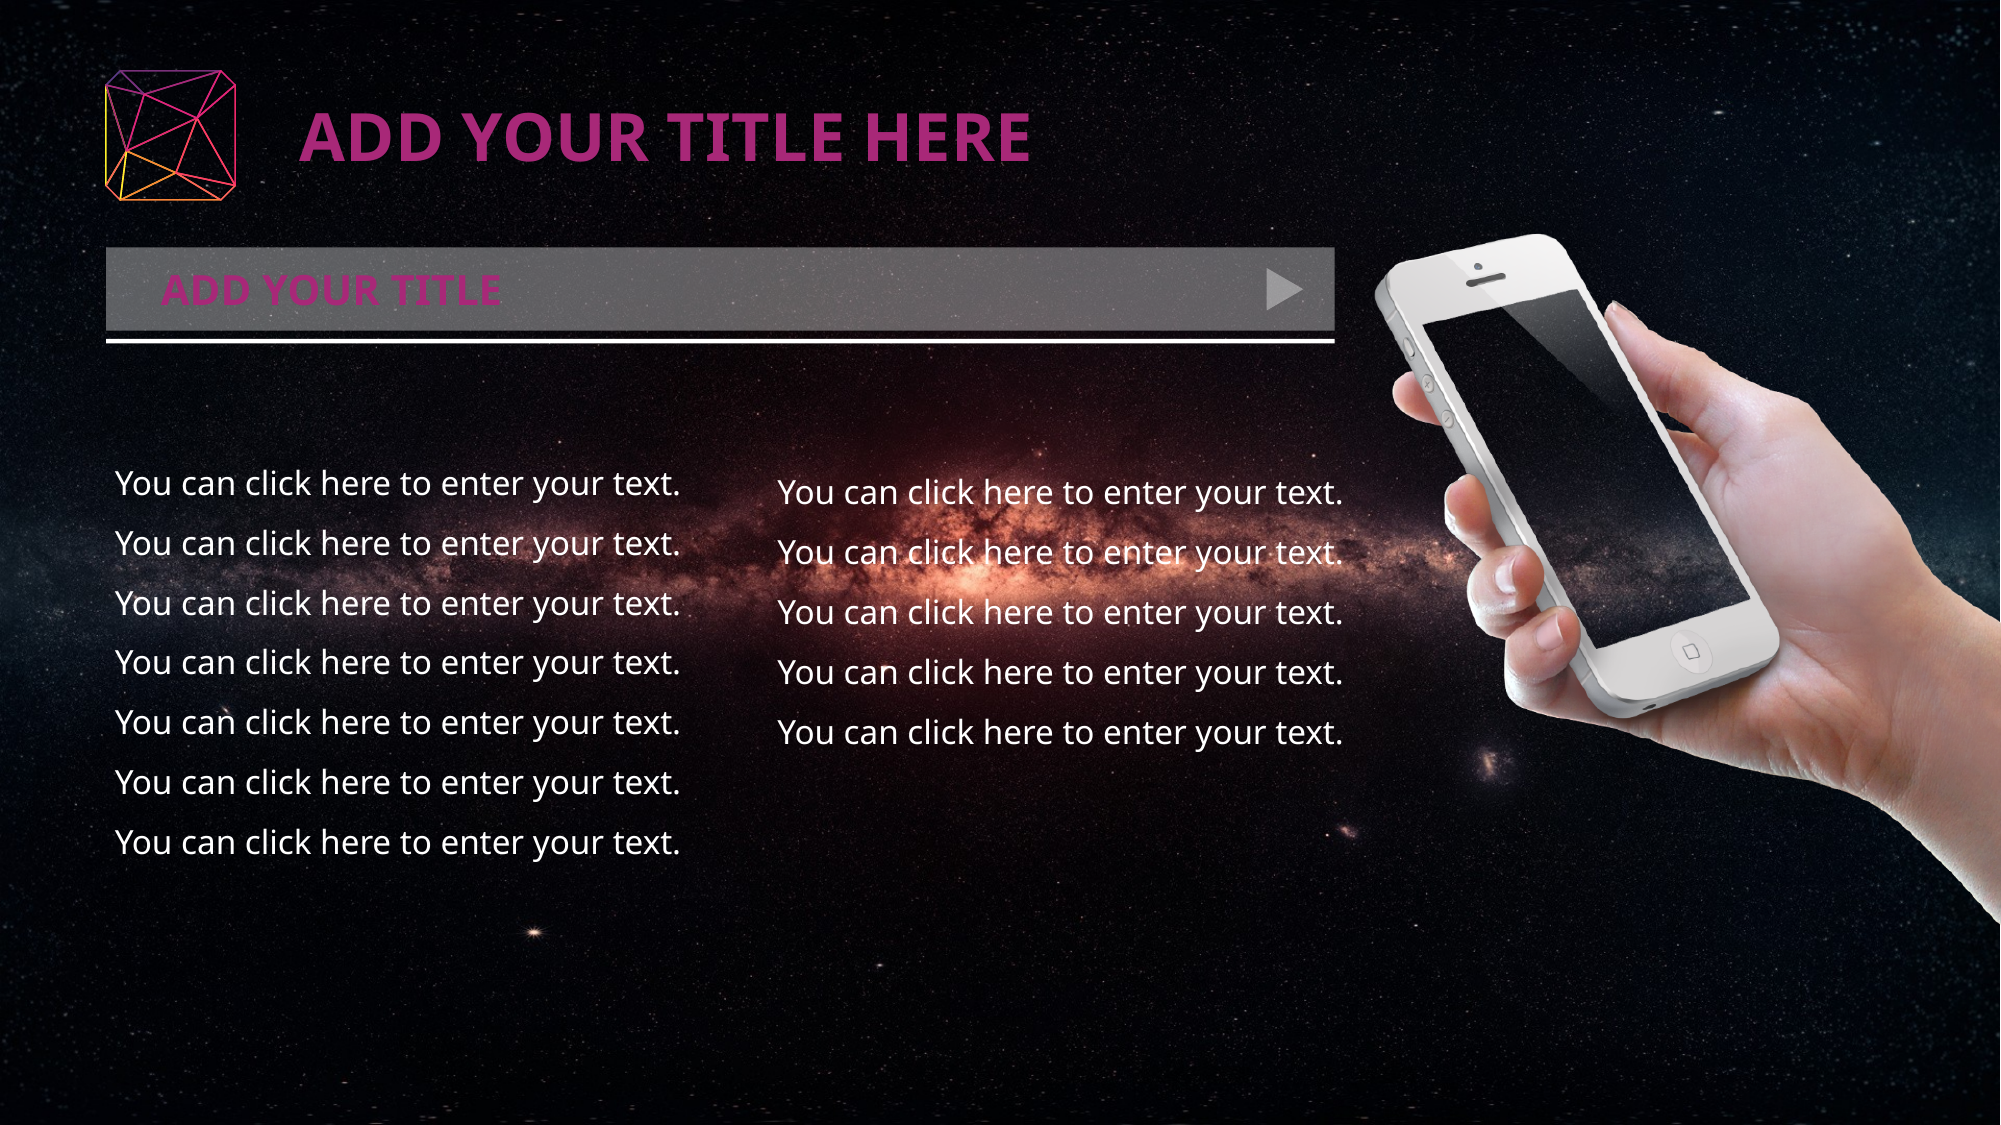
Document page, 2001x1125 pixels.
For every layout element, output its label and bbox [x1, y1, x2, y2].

picture [0, 0, 2001, 1125]
text_box [105, 70, 1354, 200]
